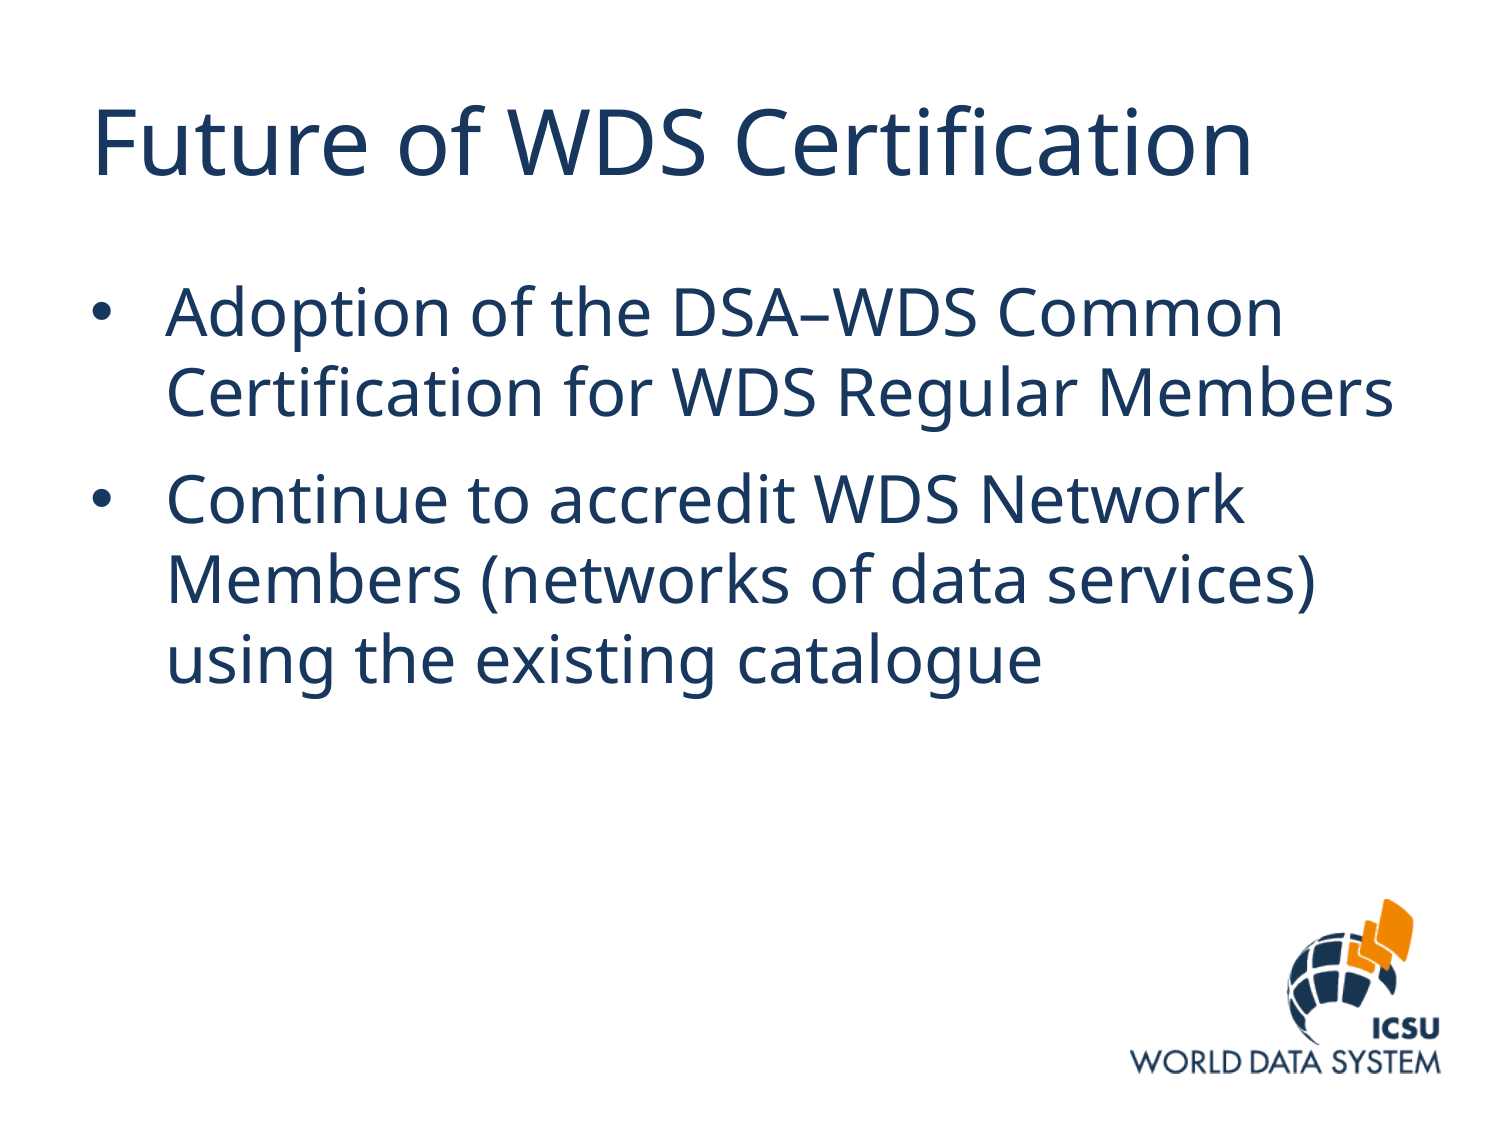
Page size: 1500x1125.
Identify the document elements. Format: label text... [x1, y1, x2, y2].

list Adoption of the DSA–WDS Common Certification for WDS Regular Members Continue to accredit WDS Network Members (networks of data services) using the existing catalogue [75, 262, 1459, 1005]
picture [1130, 1005, 1441, 1074]
title Future of WDS Certification [75, 45, 1282, 233]
